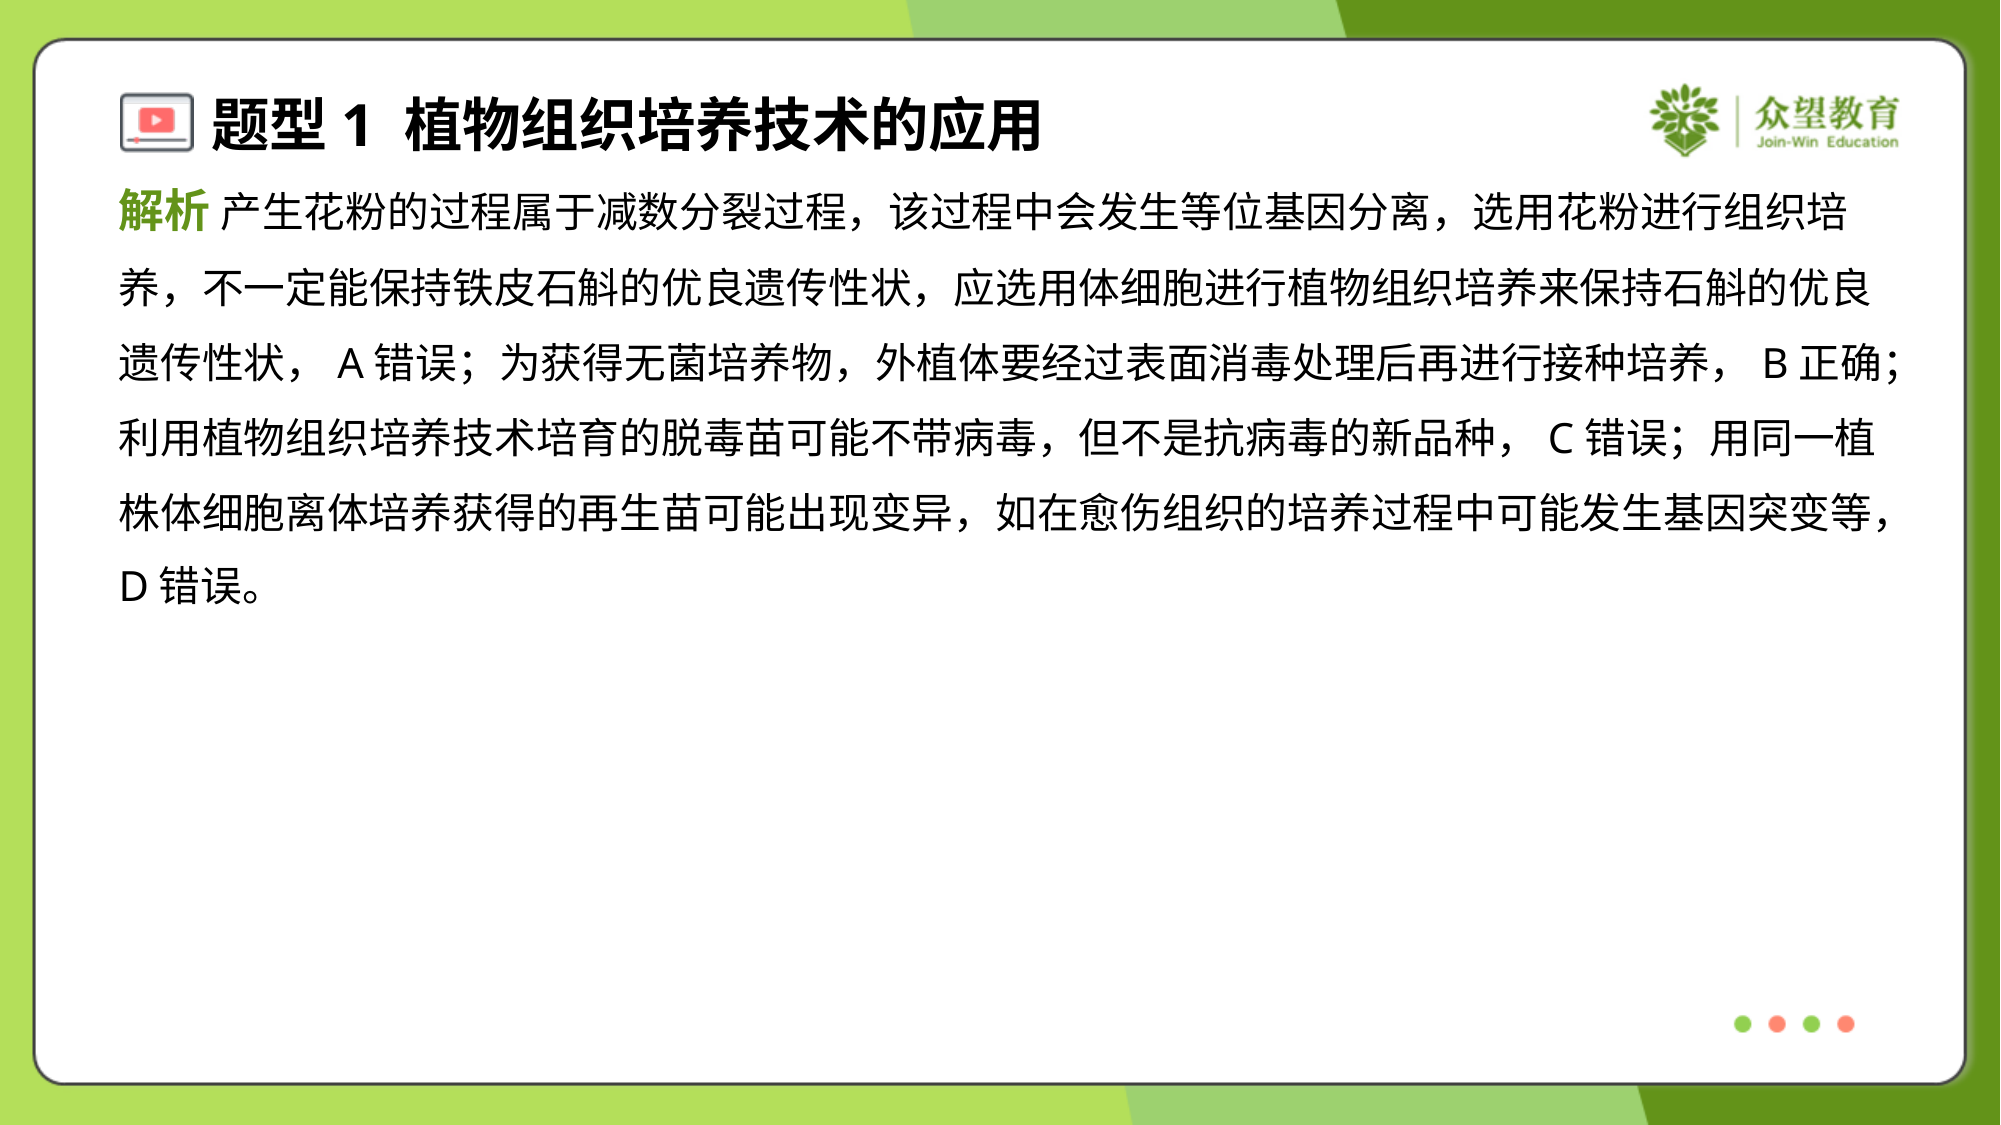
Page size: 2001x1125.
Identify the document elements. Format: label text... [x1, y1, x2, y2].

picture [0, 0, 2000, 1125]
text_box 解析 产生花粉的过程属于减数分裂过程，该过程中会发生等位基因分离，选用花粉进行组织培 养，不一定能保持铁皮石斛的优良遗传性状，应选用体细胞进行植物组织培养来保持石斛的优良 遗传性状，A错误；为获得无菌培养物，外植体要经过表面消毒处理后再进行接种培养，B正确； 利用植物组织培养技术培育的脱毒苗可能不带病毒，但不是抗病毒的新品种，C错误；用同一植 株体细胞离体培养获得的再生苗可能出现变异，如在愈伤组织的培养过程中可能发生基因突变等， D错误。 [118, 159, 1883, 602]
